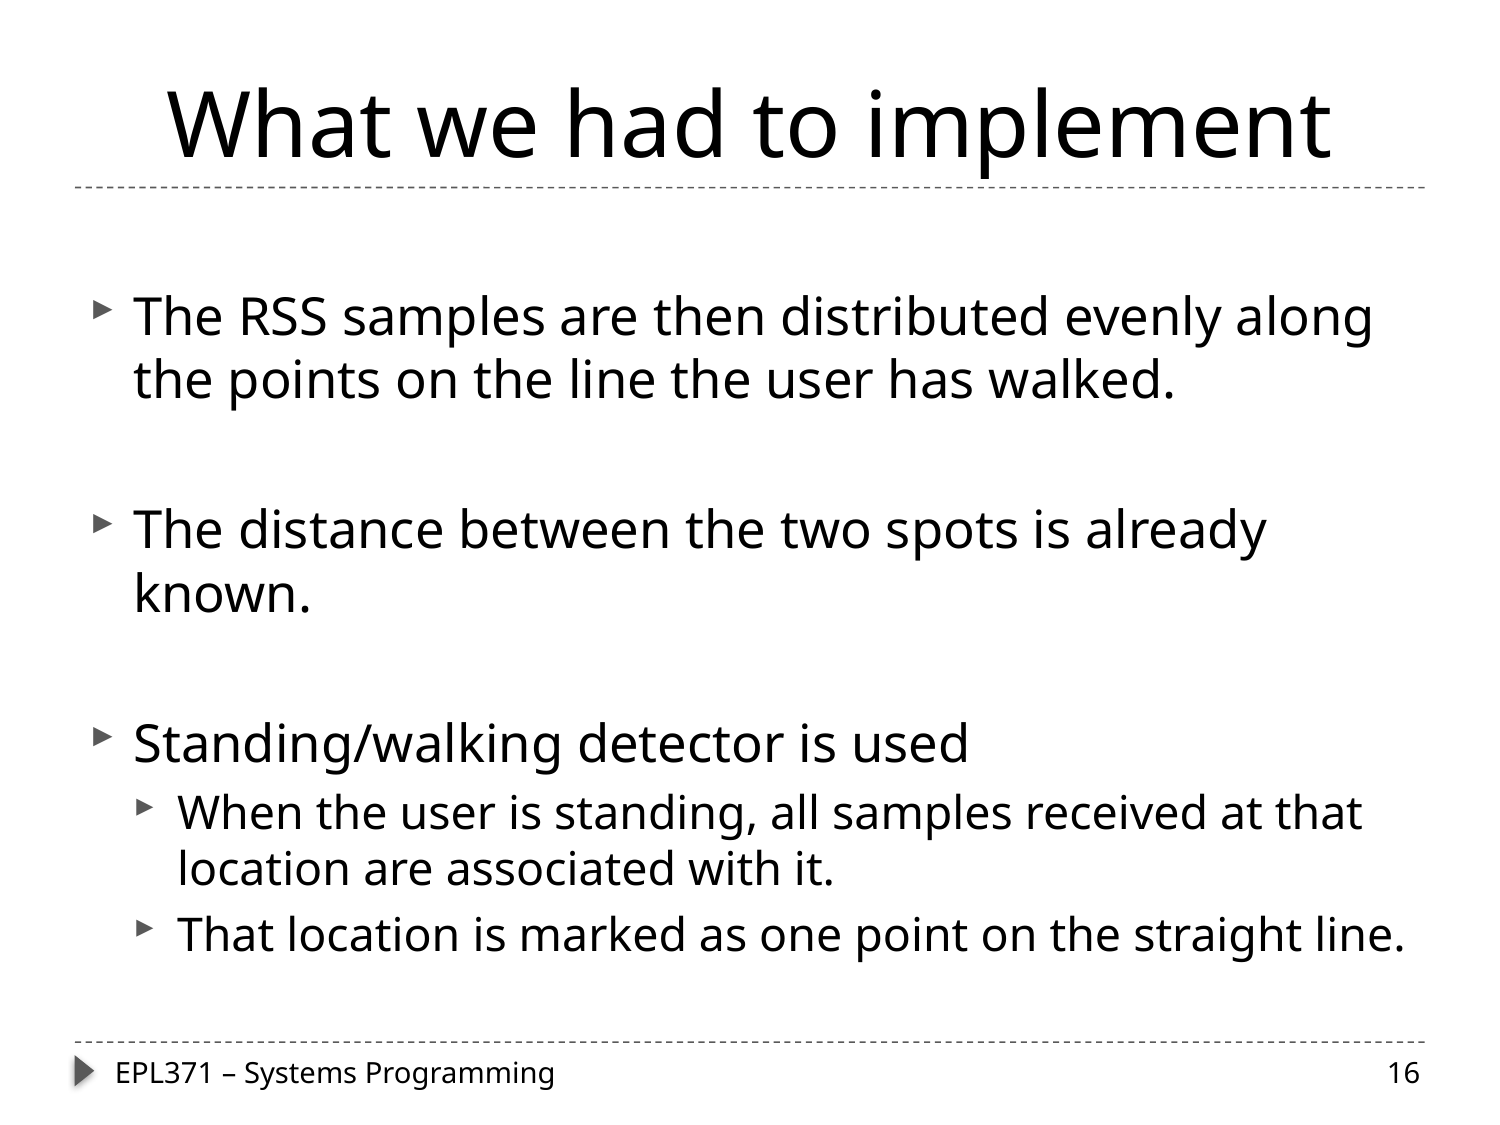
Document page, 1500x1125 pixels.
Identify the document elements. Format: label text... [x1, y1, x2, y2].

title What we had to implement [75, 0, 1425, 183]
list The RSS samples are then distributed evenly along the points on the line the user has walked. The distance between the two spots is already known. Standing/walking detector is used When the user is standing, all samples received at that location are associated with it. That location is marked as one point on the straight line. [75, 200, 1425, 1010]
slide_number 16 [1110, 1046, 1436, 1107]
footer EPL371 – Systems Programming [100, 1046, 676, 1107]
